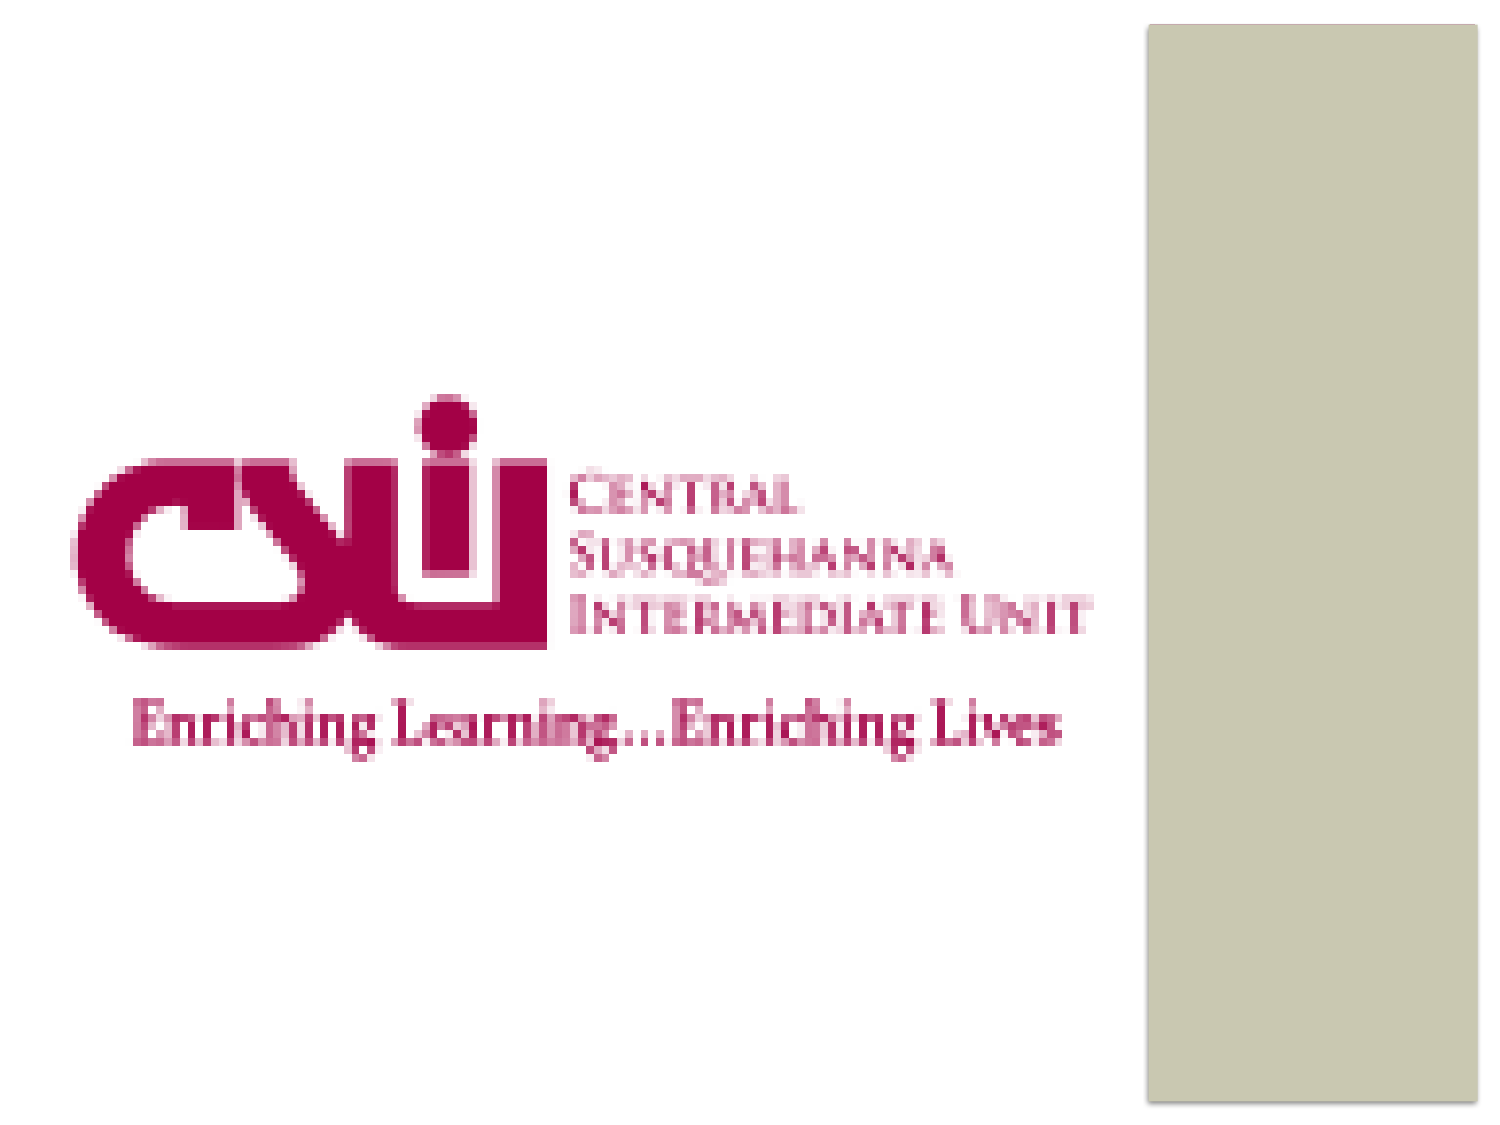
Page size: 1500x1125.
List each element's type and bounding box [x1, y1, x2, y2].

picture [24, 24, 1126, 1101]
text_box [1148, 24, 1479, 1102]
